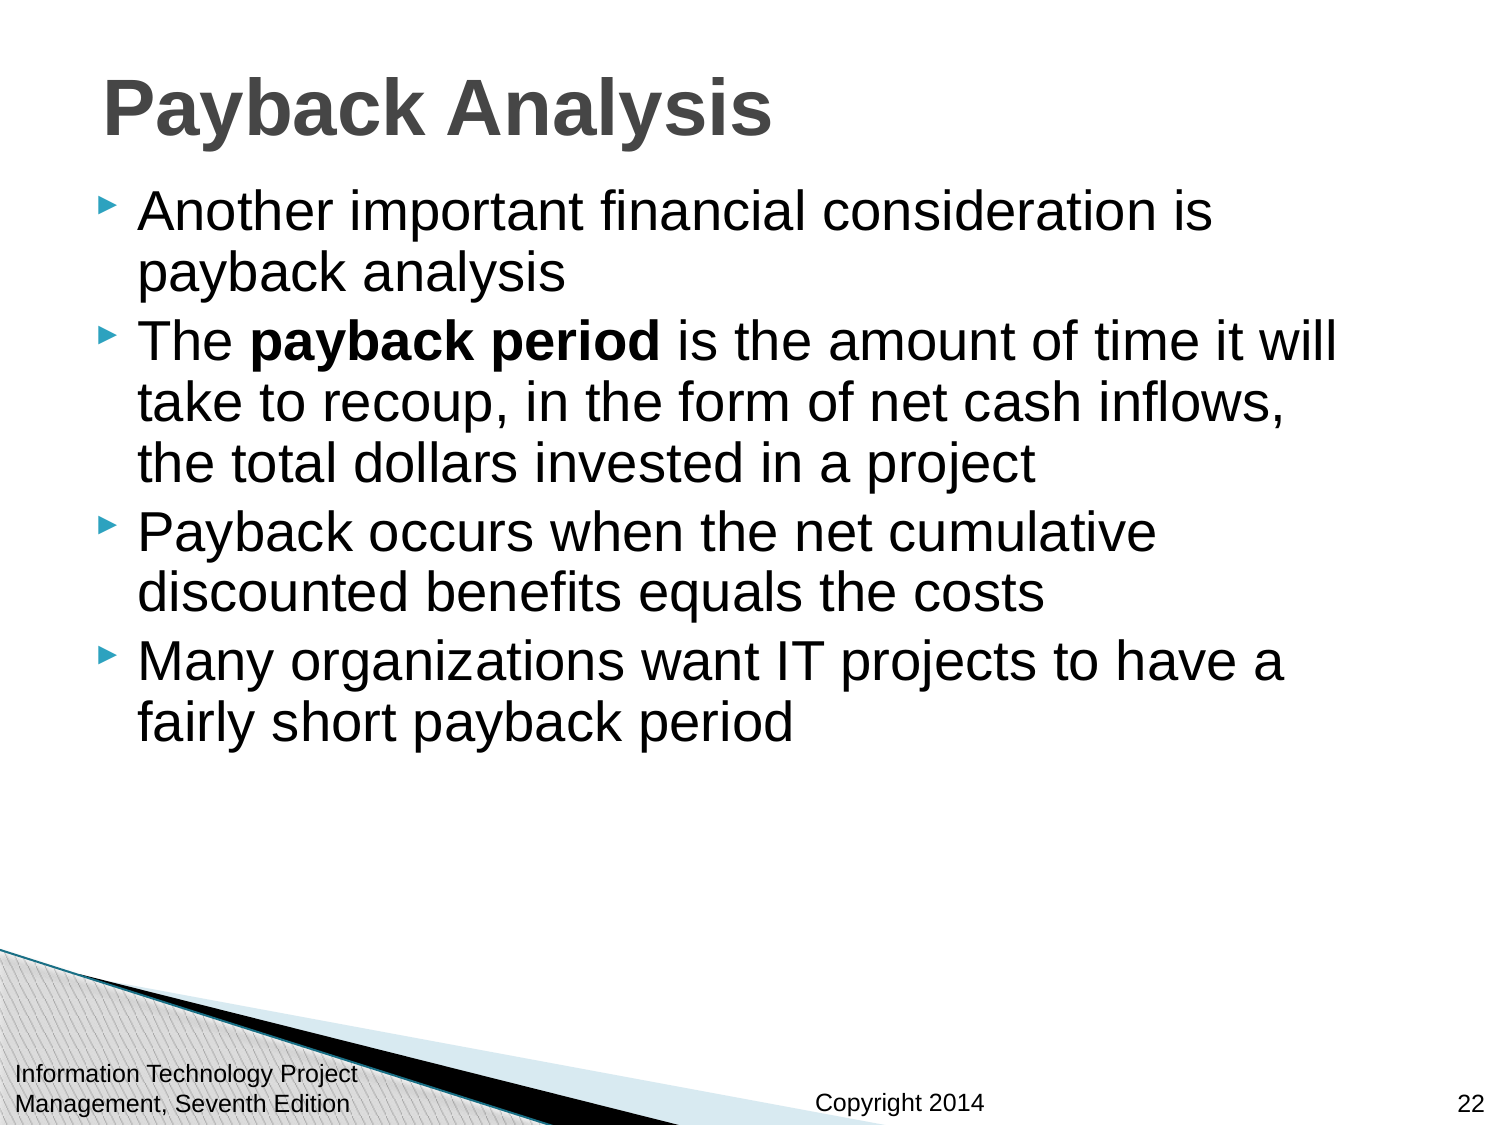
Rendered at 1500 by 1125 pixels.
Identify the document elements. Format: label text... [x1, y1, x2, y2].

footer Information Technology Project Management, Seventh Edition [0, 1065, 386, 1125]
slide_number 22 [1412, 1065, 1500, 1125]
title Payback Analysis [87, 47, 1500, 159]
list Another important financial consideration is payback analysis The payback period is the amount of time it will take to recoup, in the form of net cash inflows, the total dollars invested in a project Payback occurs when the net cumulative discounted benefits equals the costs Many organizations want IT projects to have a fairly short payback period [62, 174, 1388, 975]
